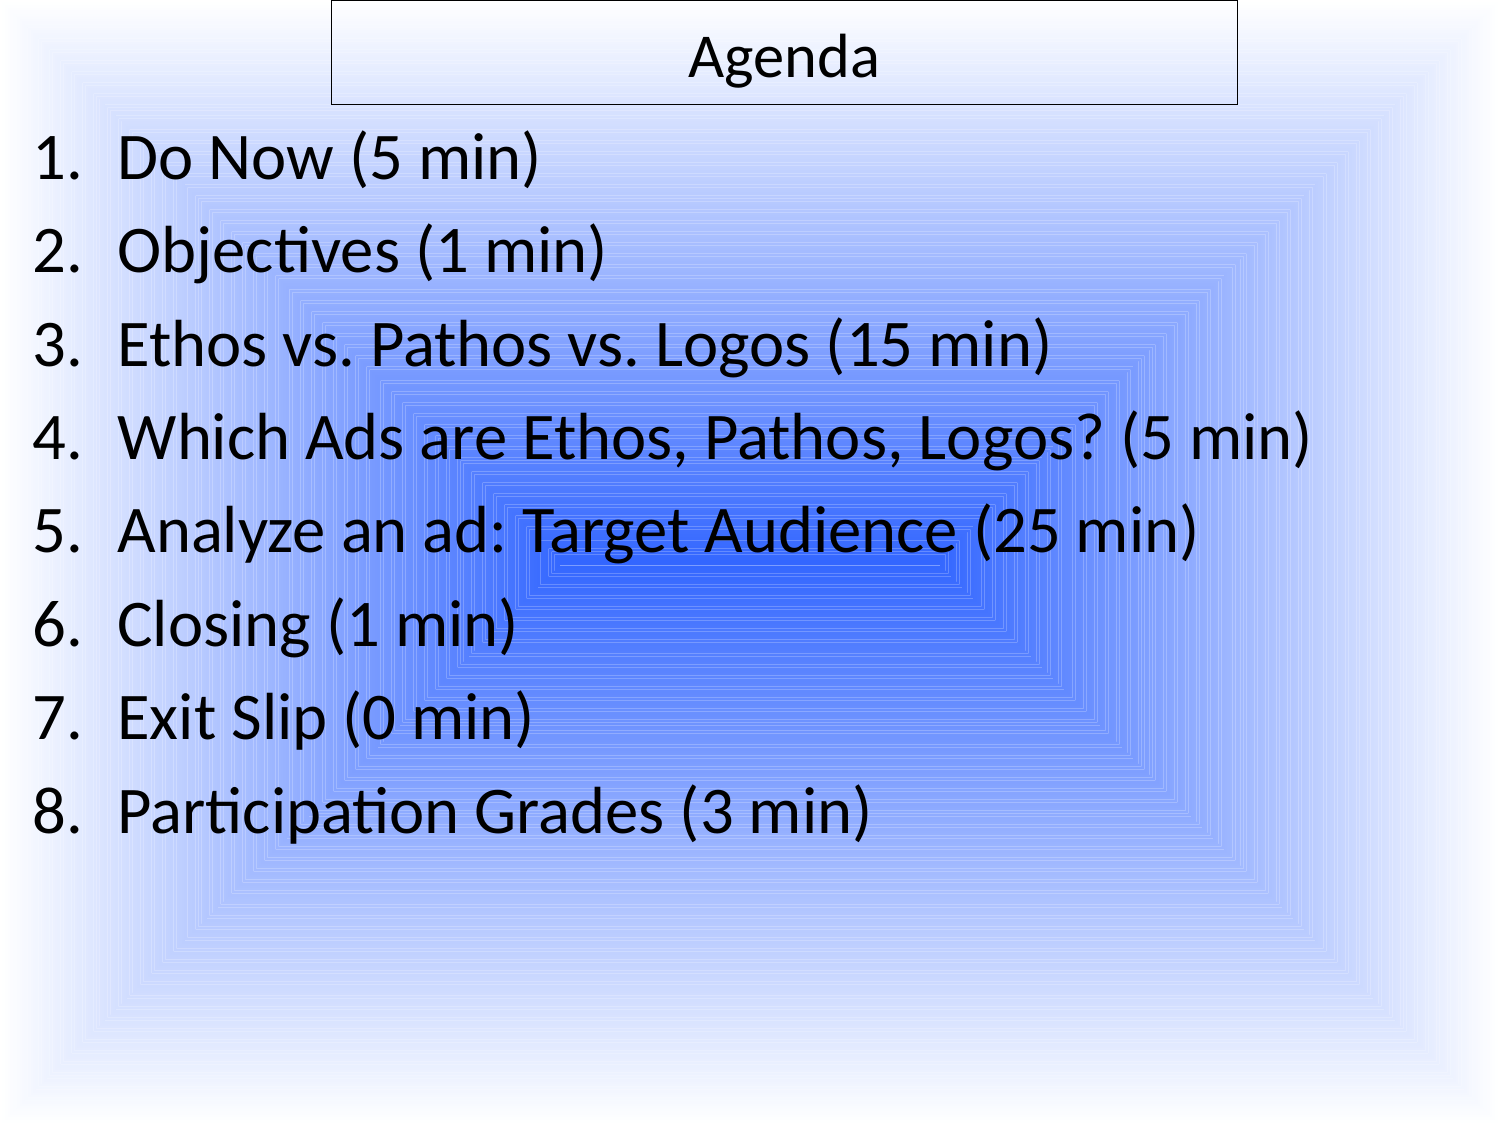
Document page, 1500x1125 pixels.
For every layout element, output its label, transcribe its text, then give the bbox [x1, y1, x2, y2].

list Do Now (5 min) Objectives (1 min) Ethos vs. Pathos vs. Logos (15 min) Which Ads are Ethos, Pathos, Logos? (5 min) Analyze an ad: Target Audience (25 min) Closing (1 min) Exit Slip (0 min) Participation Grades (3 min) [0, 104, 1500, 1125]
text_box Agenda [331, 0, 1238, 105]
